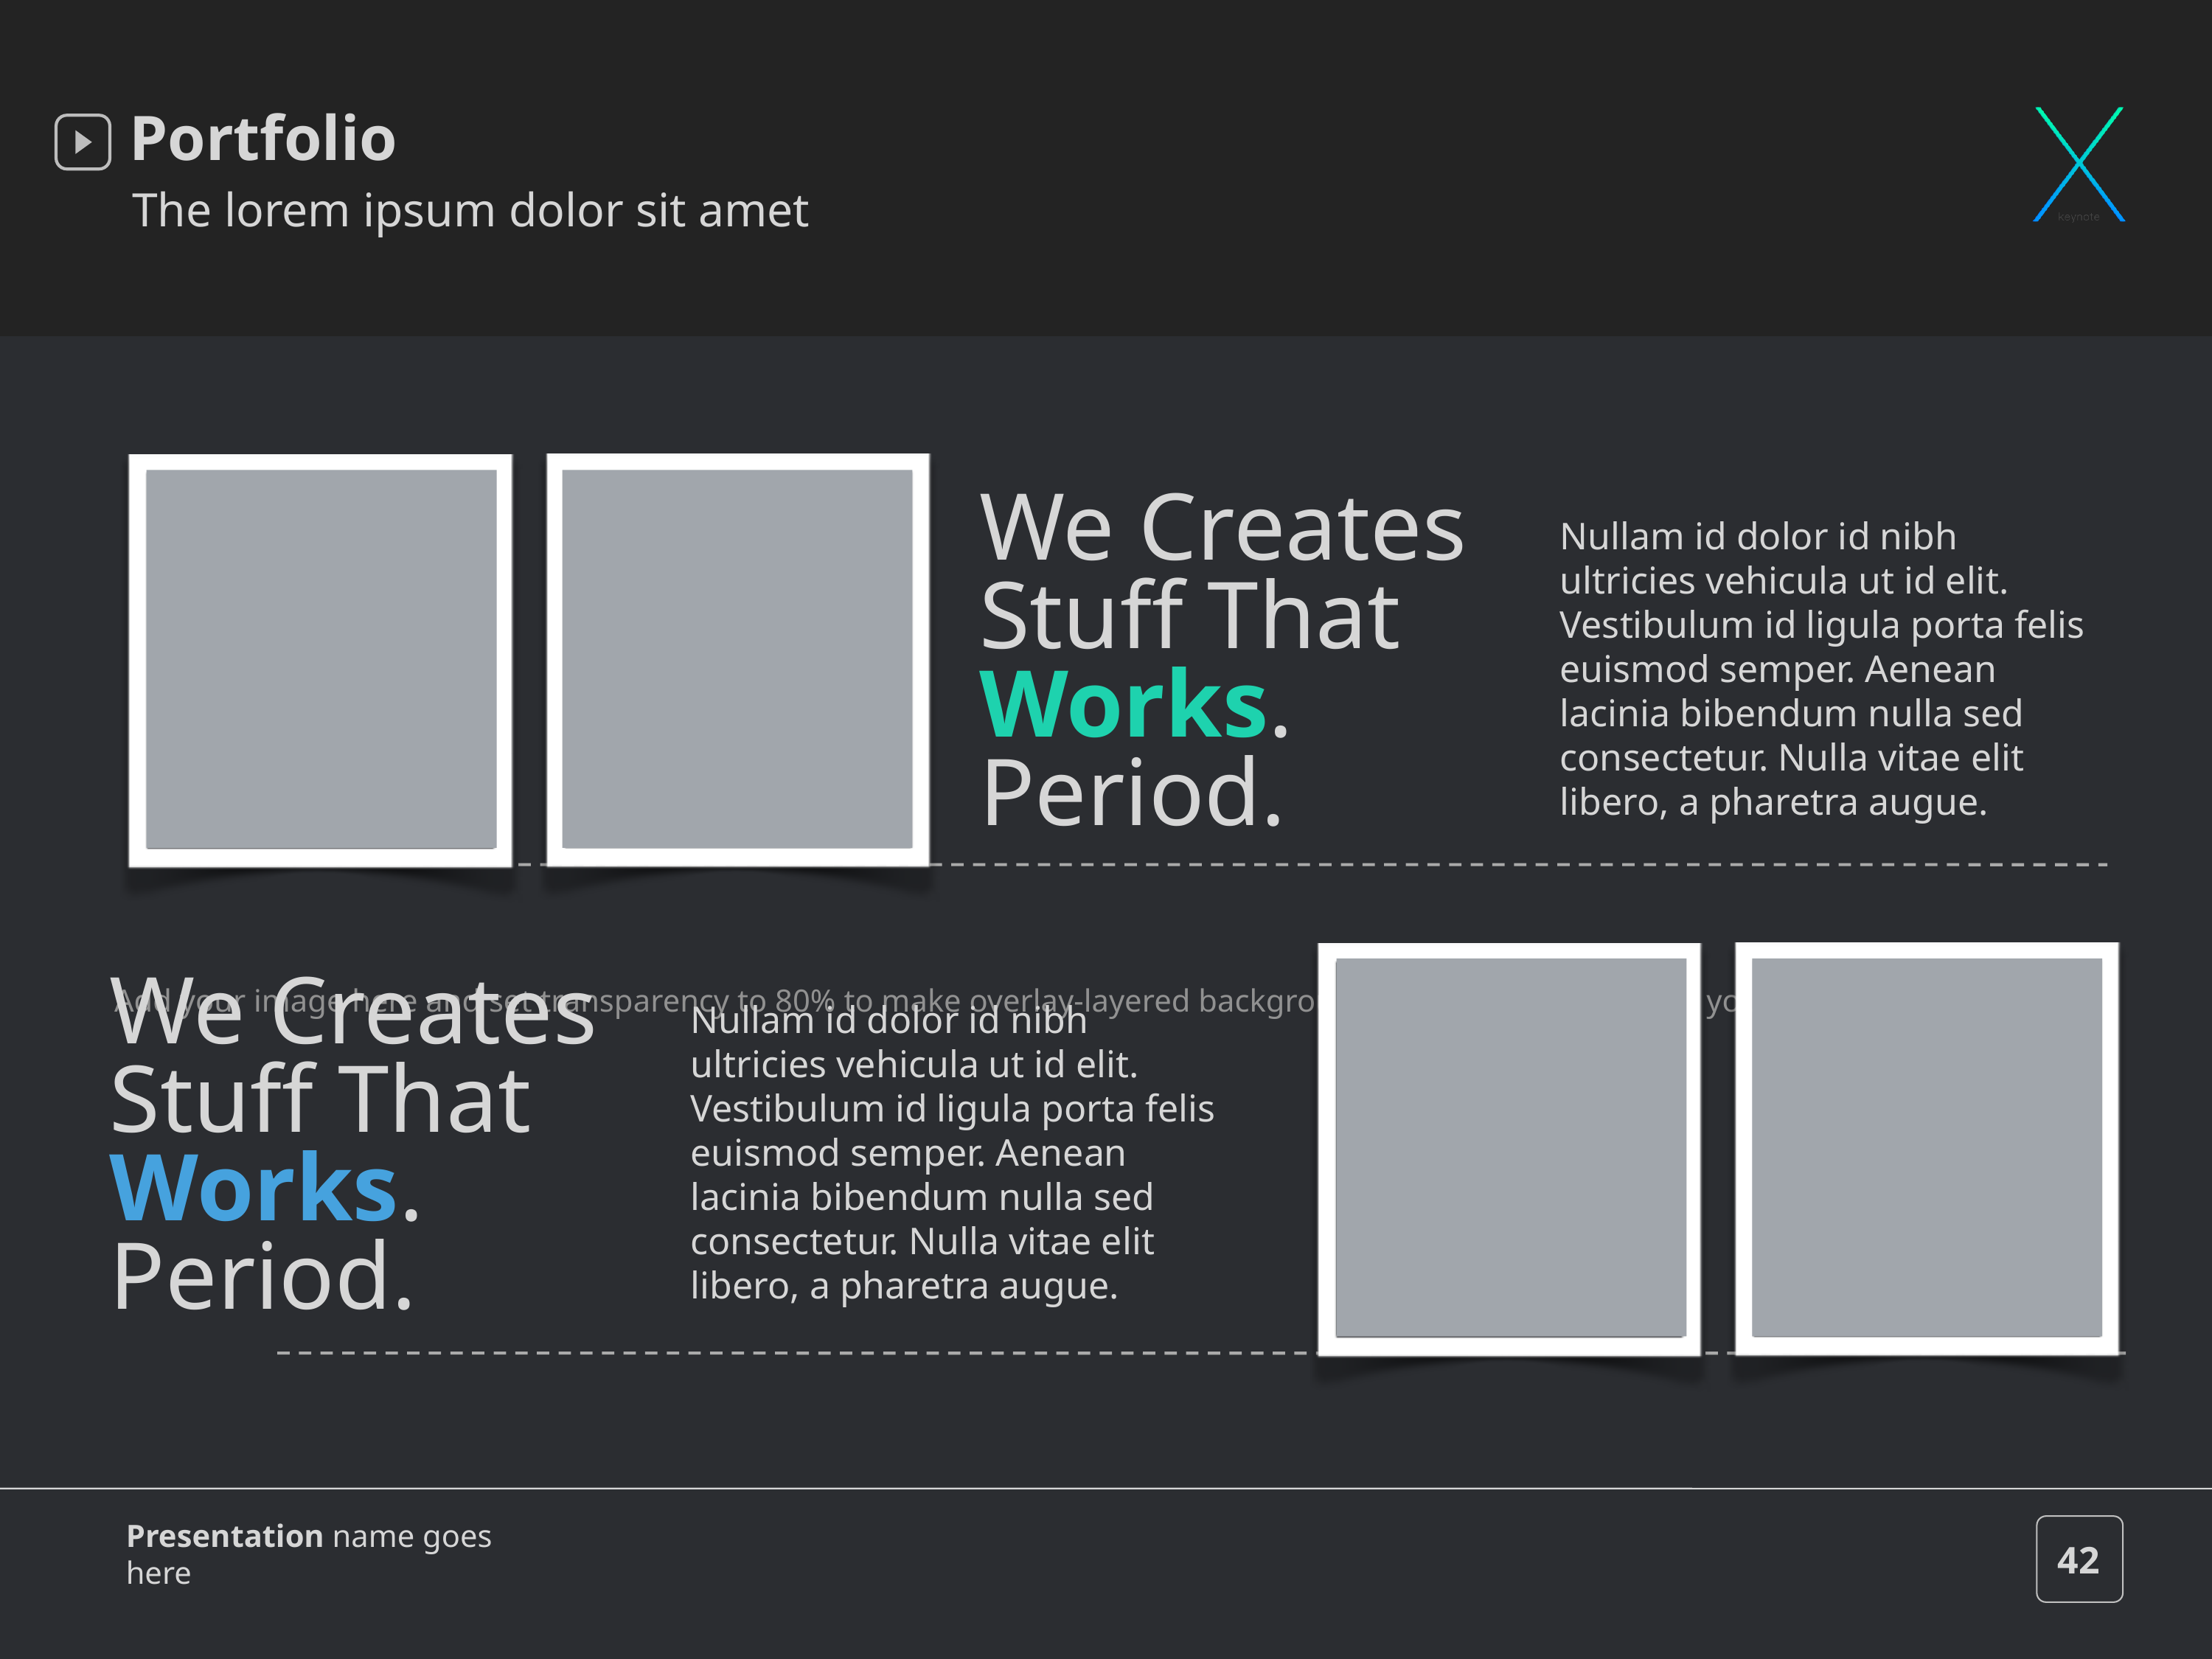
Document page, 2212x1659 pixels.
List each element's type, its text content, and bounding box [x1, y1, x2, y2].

text_box Nullam id dolor id nibh ultricies vehicula ut id elit. Vestibulum id ligula porta felis euismod semper. Aenean lacinia bibendum nulla sed consectetur. Nulla vitae elit libero, a pharetra augue. [1554, 484, 2106, 852]
text_box Nullam id dolor id nibh ultricies vehicula ut id elit. Vestibulum id ligula porta felis euismod semper. Aenean lacinia bibendum nulla sed consectetur. Nulla vitae elit libero, a pharetra augue. [684, 967, 1237, 1335]
picture [538, 453, 941, 903]
picture [120, 454, 523, 904]
text_box 42 [2051, 1527, 2107, 1591]
picture [1727, 942, 2129, 1391]
picture [2032, 107, 2126, 223]
text_box We Creates Stuff That Works. Period. [103, 929, 655, 1371]
picture [1310, 943, 1712, 1392]
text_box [122, 87, 2019, 246]
text_box We Creates Stuff That Works. Period. [973, 445, 1525, 887]
